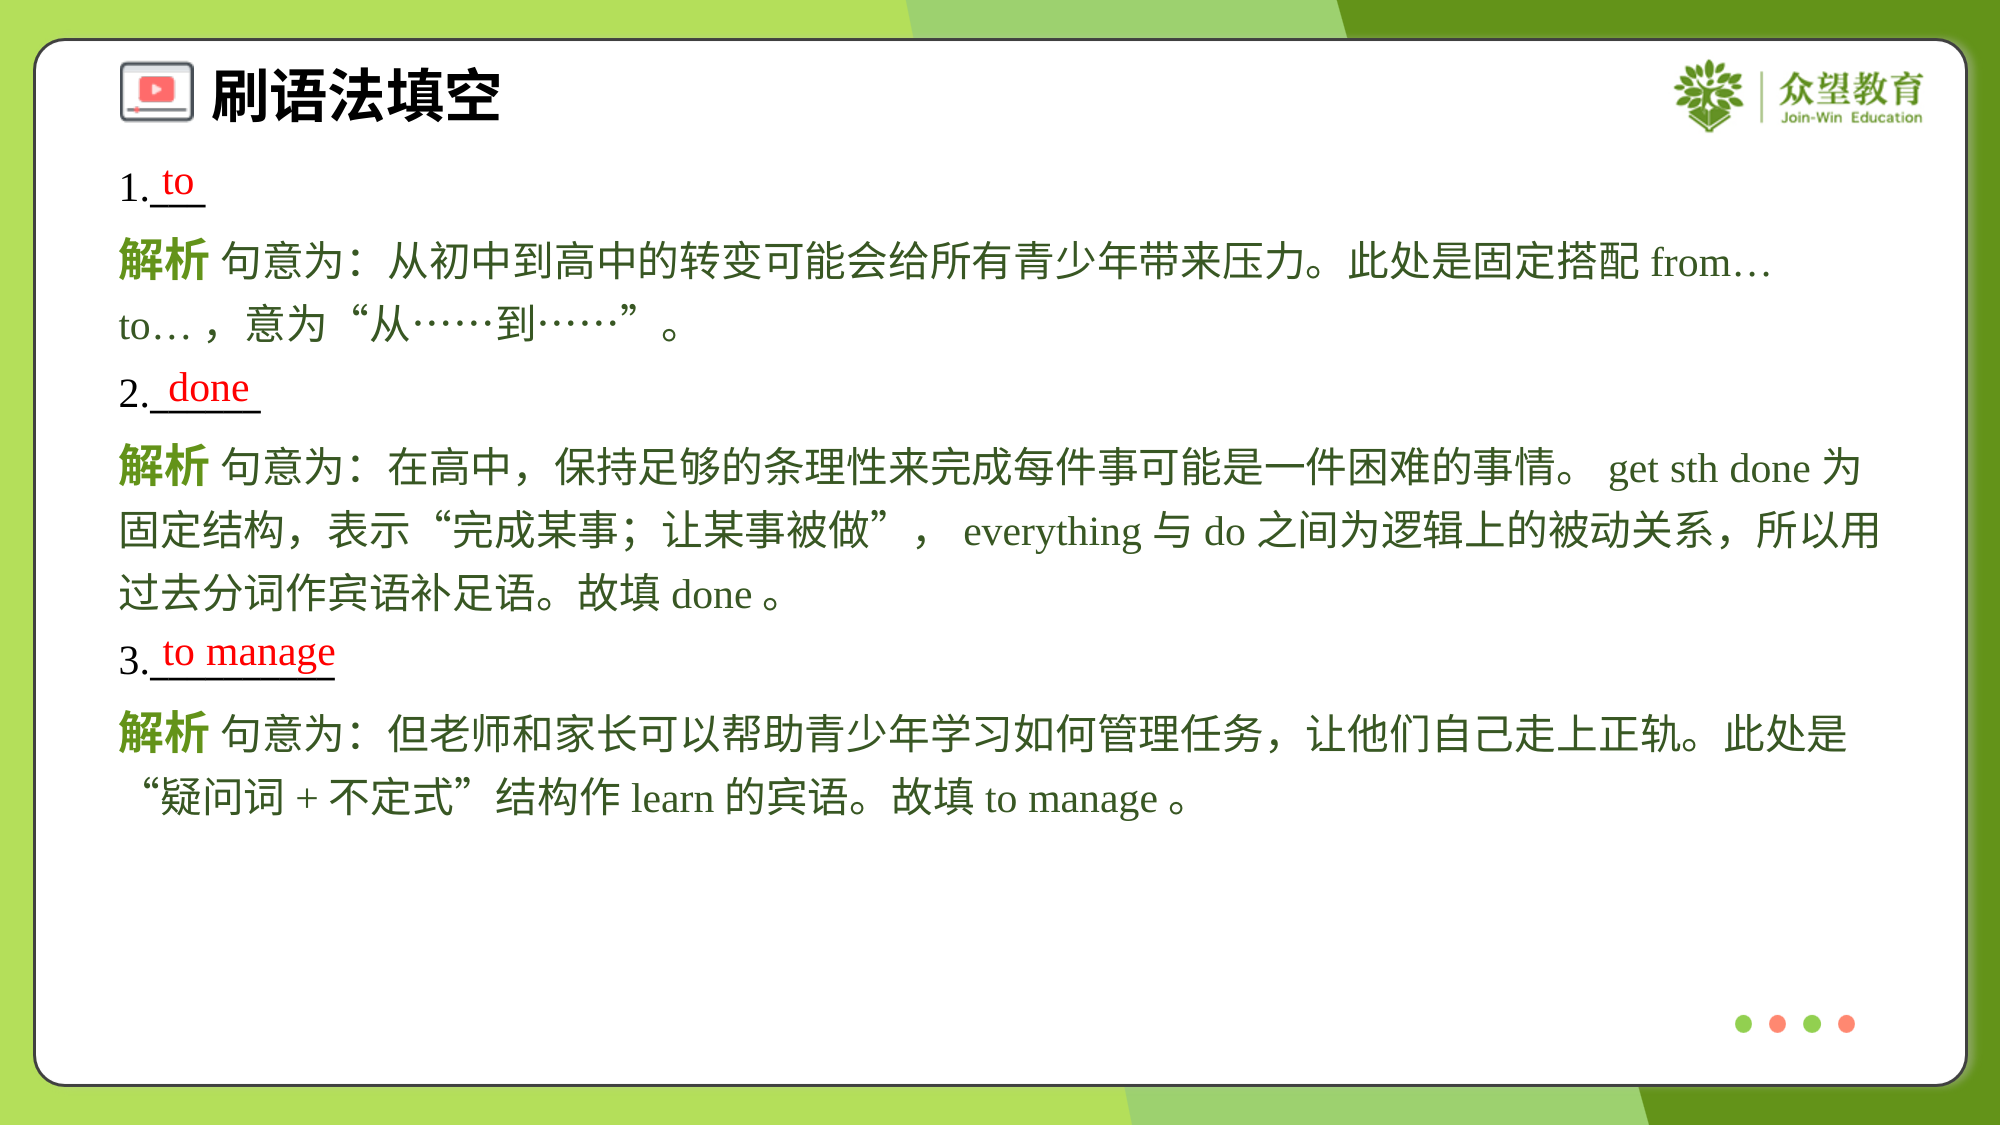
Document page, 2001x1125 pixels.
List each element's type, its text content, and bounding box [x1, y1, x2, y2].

picture [0, 0, 2000, 1125]
text_box 解析 句意为：但老师和家长可以帮助青少年学习如何管理任务，让他们自己走上正轨。此处是“疑问词+不定式”结构作learn的宾语。故填to manage。 [118, 689, 1883, 821]
text_box 解析 句意为：从初中到高中的转变可能会给所有青少年带来压力。此处是固定搭配from… to…，意为“从……到……”。 [118, 216, 1883, 348]
text_box 3.__________ [118, 619, 1883, 683]
text_box 解析 句意为：在高中，保持足够的条理性来完成每件事可能是一件困难的事情。get sth done为固定结构，表示“完成某事；让某事被做”，everything与do之间为逻辑上的被动关系，所以用过去分词作宾语补足语。故填done。 [118, 422, 1883, 617]
text_box 2.______ [118, 353, 1883, 416]
text_box to [147, 140, 210, 204]
text_box to manage [142, 611, 356, 675]
text_box 1.___ [118, 146, 1883, 210]
text_box done [153, 347, 265, 410]
